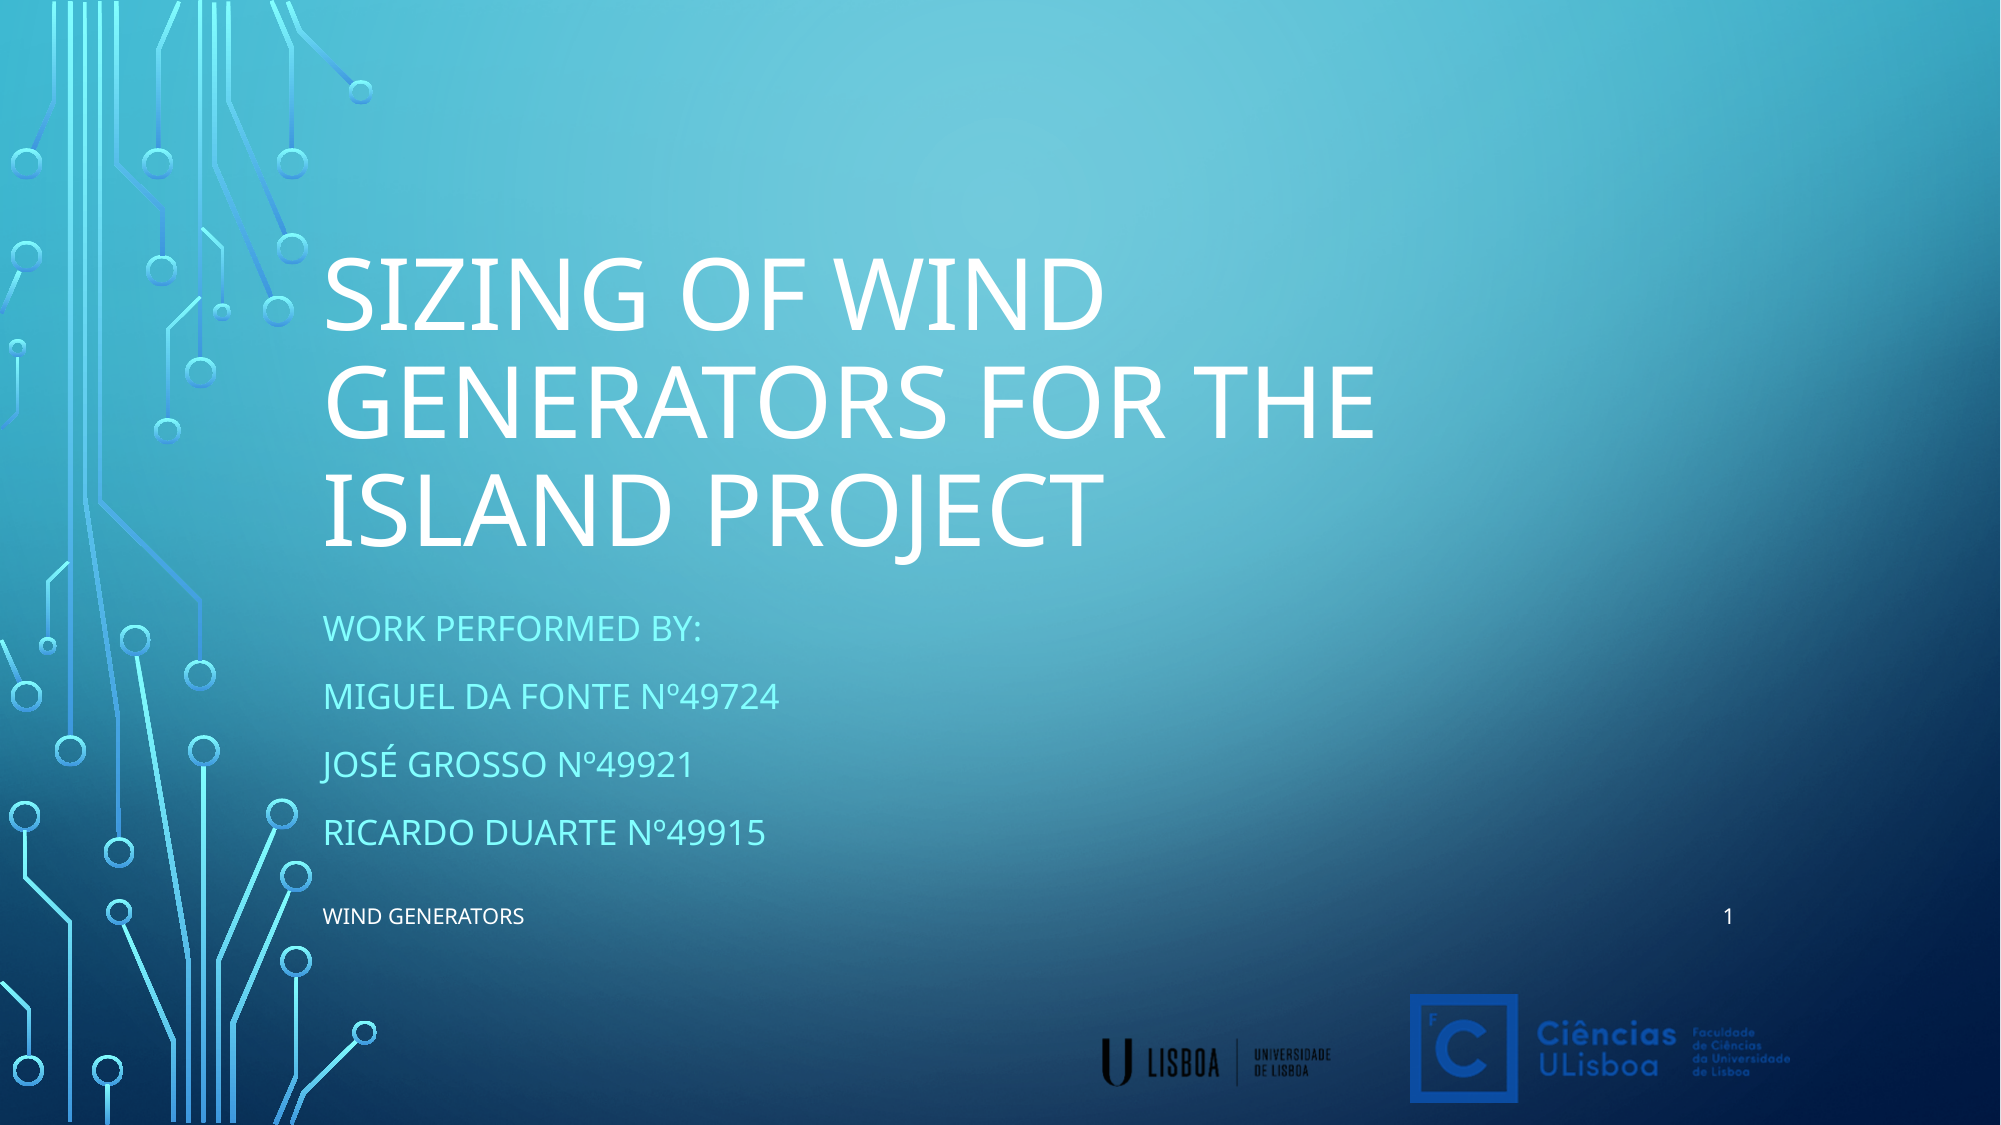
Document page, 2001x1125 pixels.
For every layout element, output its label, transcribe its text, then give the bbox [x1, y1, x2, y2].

title Sizing of wind generators for the Island project [307, 184, 1750, 576]
footer Wind Generators [307, 887, 1149, 948]
slide_number 1 [1623, 887, 1750, 948]
picture [1075, 1011, 1358, 1114]
picture [1410, 994, 1790, 1104]
subtitle Work performed by: Miguel da Fonte nº49724 José Grosso nº49921 Ricardo Duarte nº49915 [307, 590, 1750, 863]
